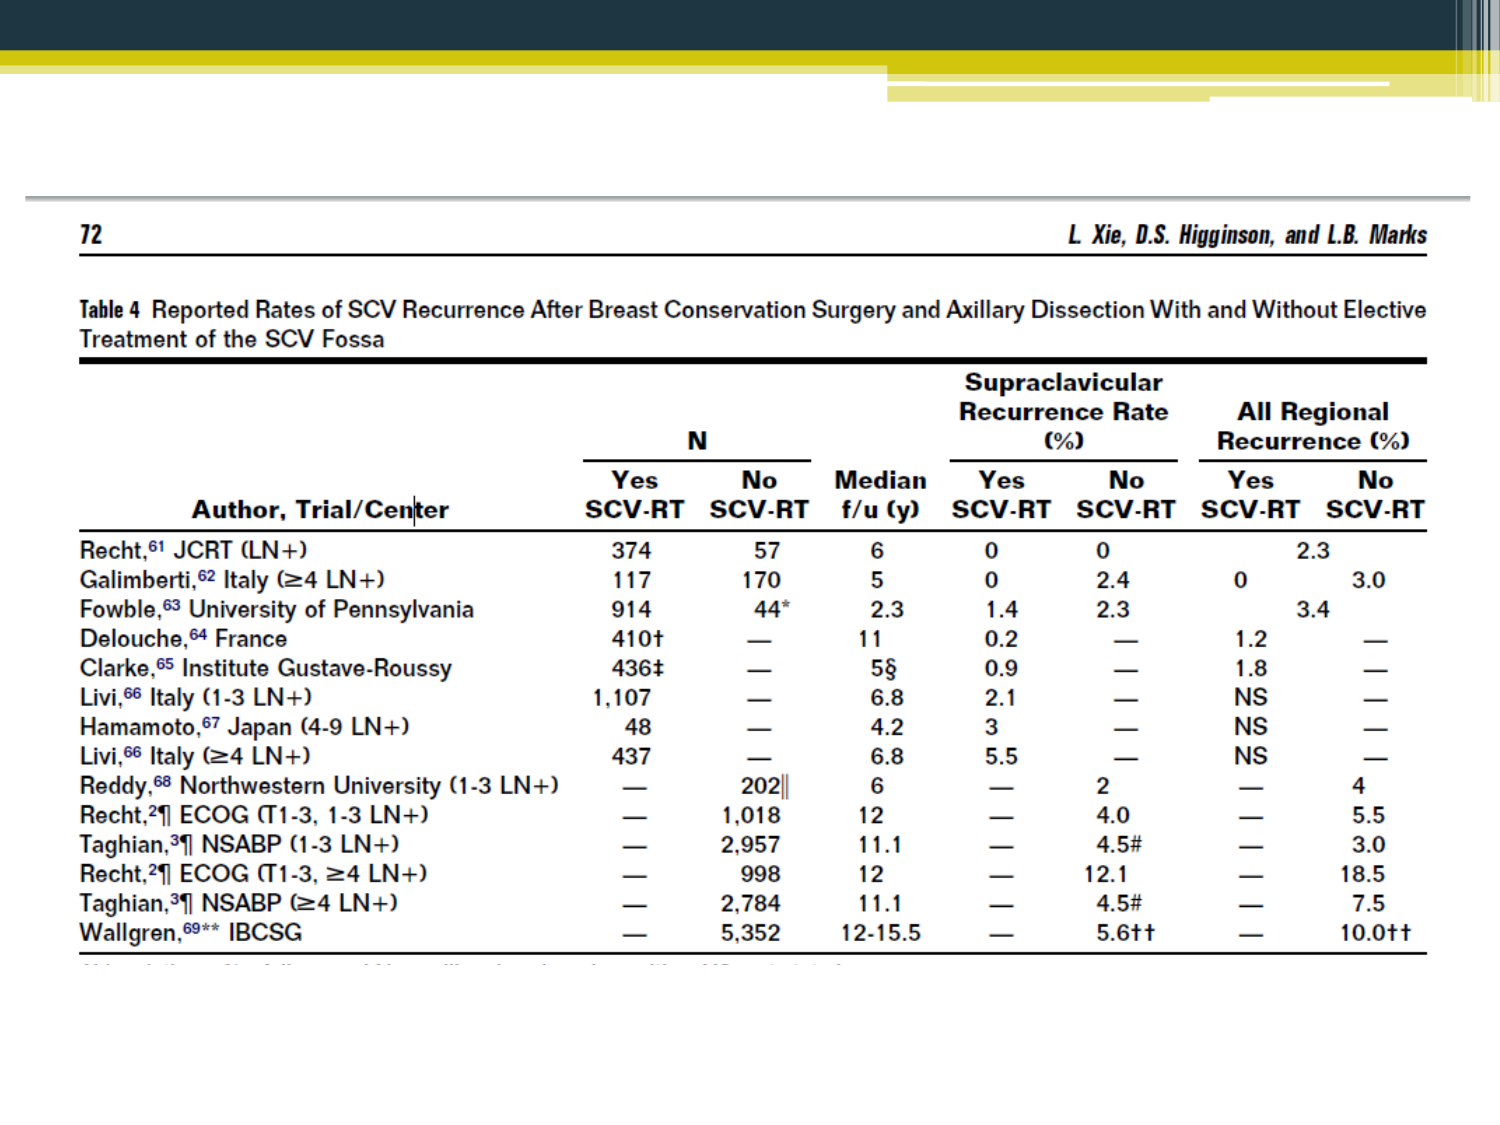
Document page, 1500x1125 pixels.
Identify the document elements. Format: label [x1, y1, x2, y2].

picture [25, 196, 1471, 965]
